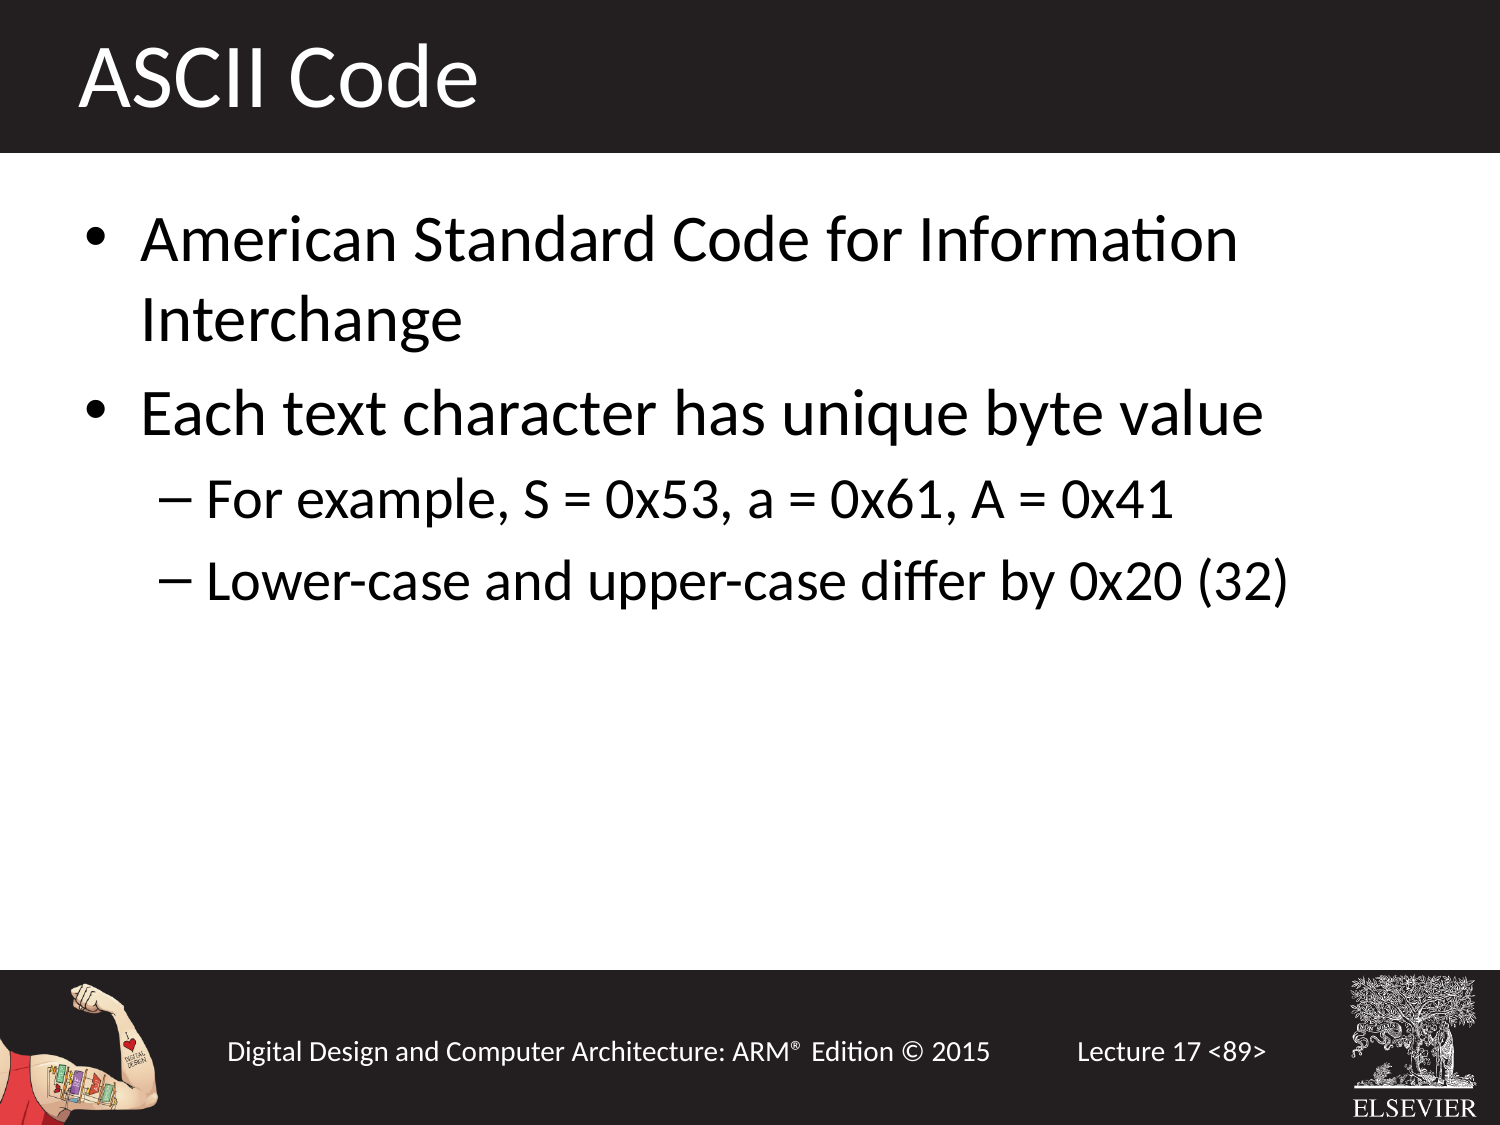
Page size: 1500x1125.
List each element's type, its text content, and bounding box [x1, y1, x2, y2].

picture [1350, 974, 1477, 1117]
text_box ASCII Code [63, 8, 1488, 133]
text_box [87, 174, 1413, 1025]
picture [0, 979, 163, 1125]
list American Standard Code for Information Interchange Each text character has unique byte value For example, S = 0x53, a = 0x61, A = 0x41 Lower-case and upper-case differ by 0x20 (32) [69, 187, 1320, 1038]
